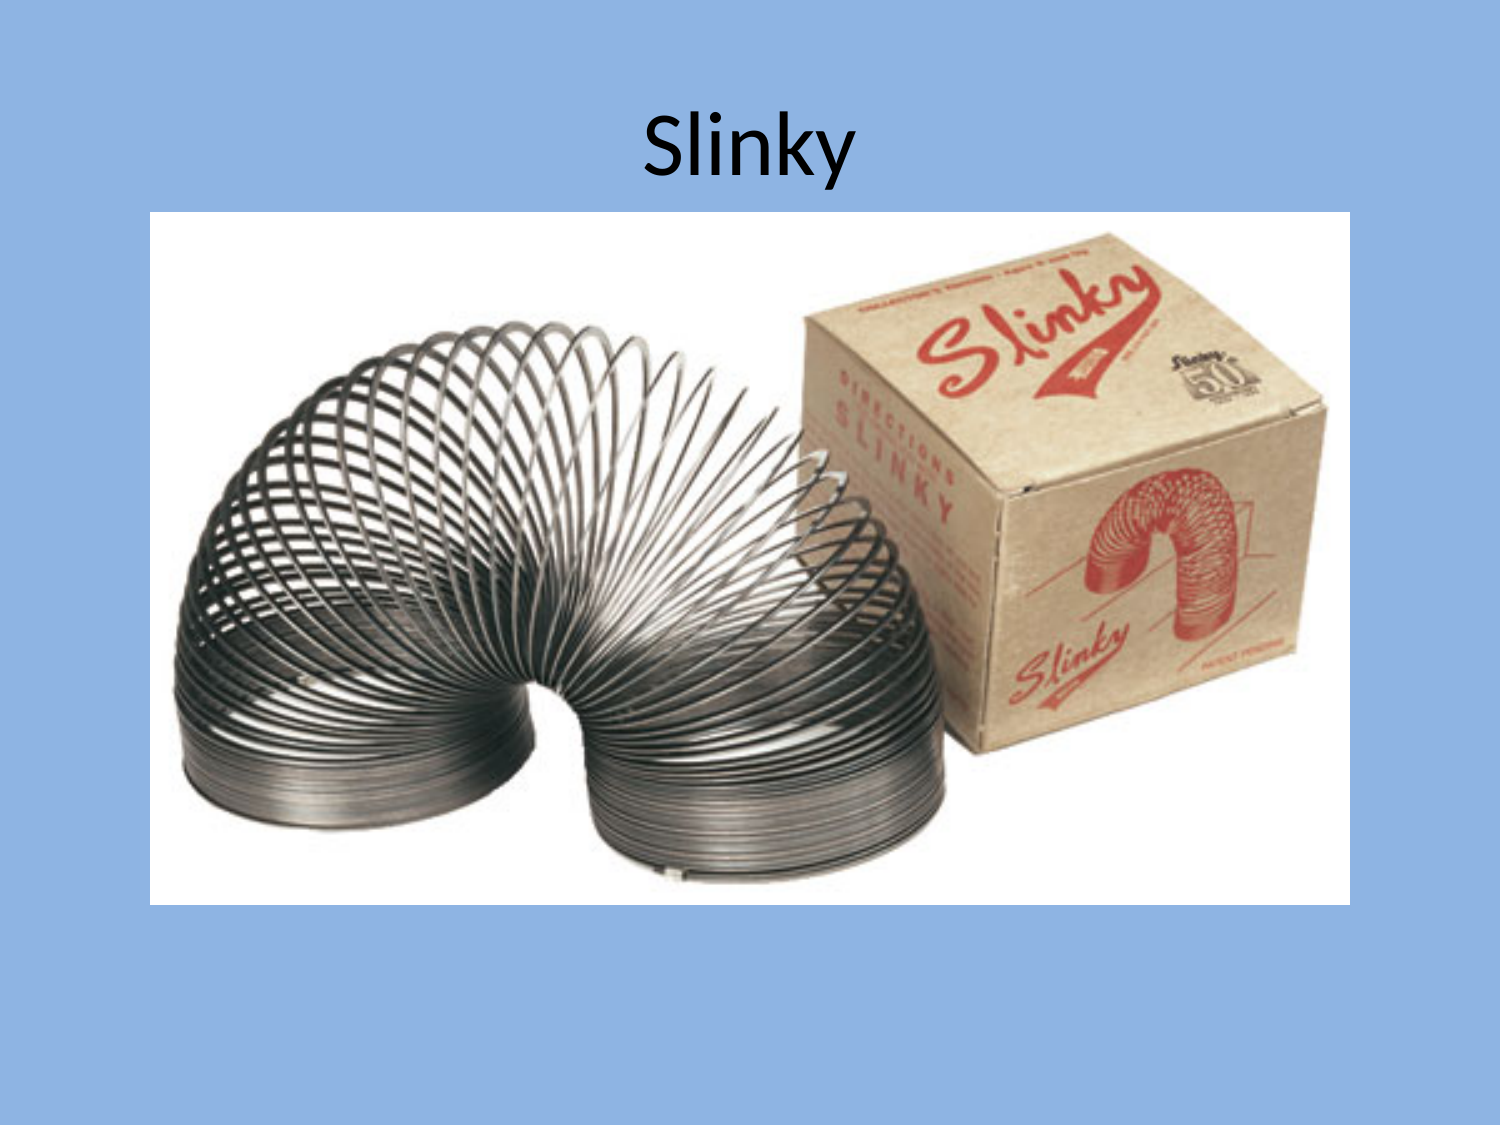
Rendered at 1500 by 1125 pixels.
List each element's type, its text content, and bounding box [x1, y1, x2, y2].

title Slinky [75, 45, 1425, 233]
picture [149, 212, 1351, 906]
